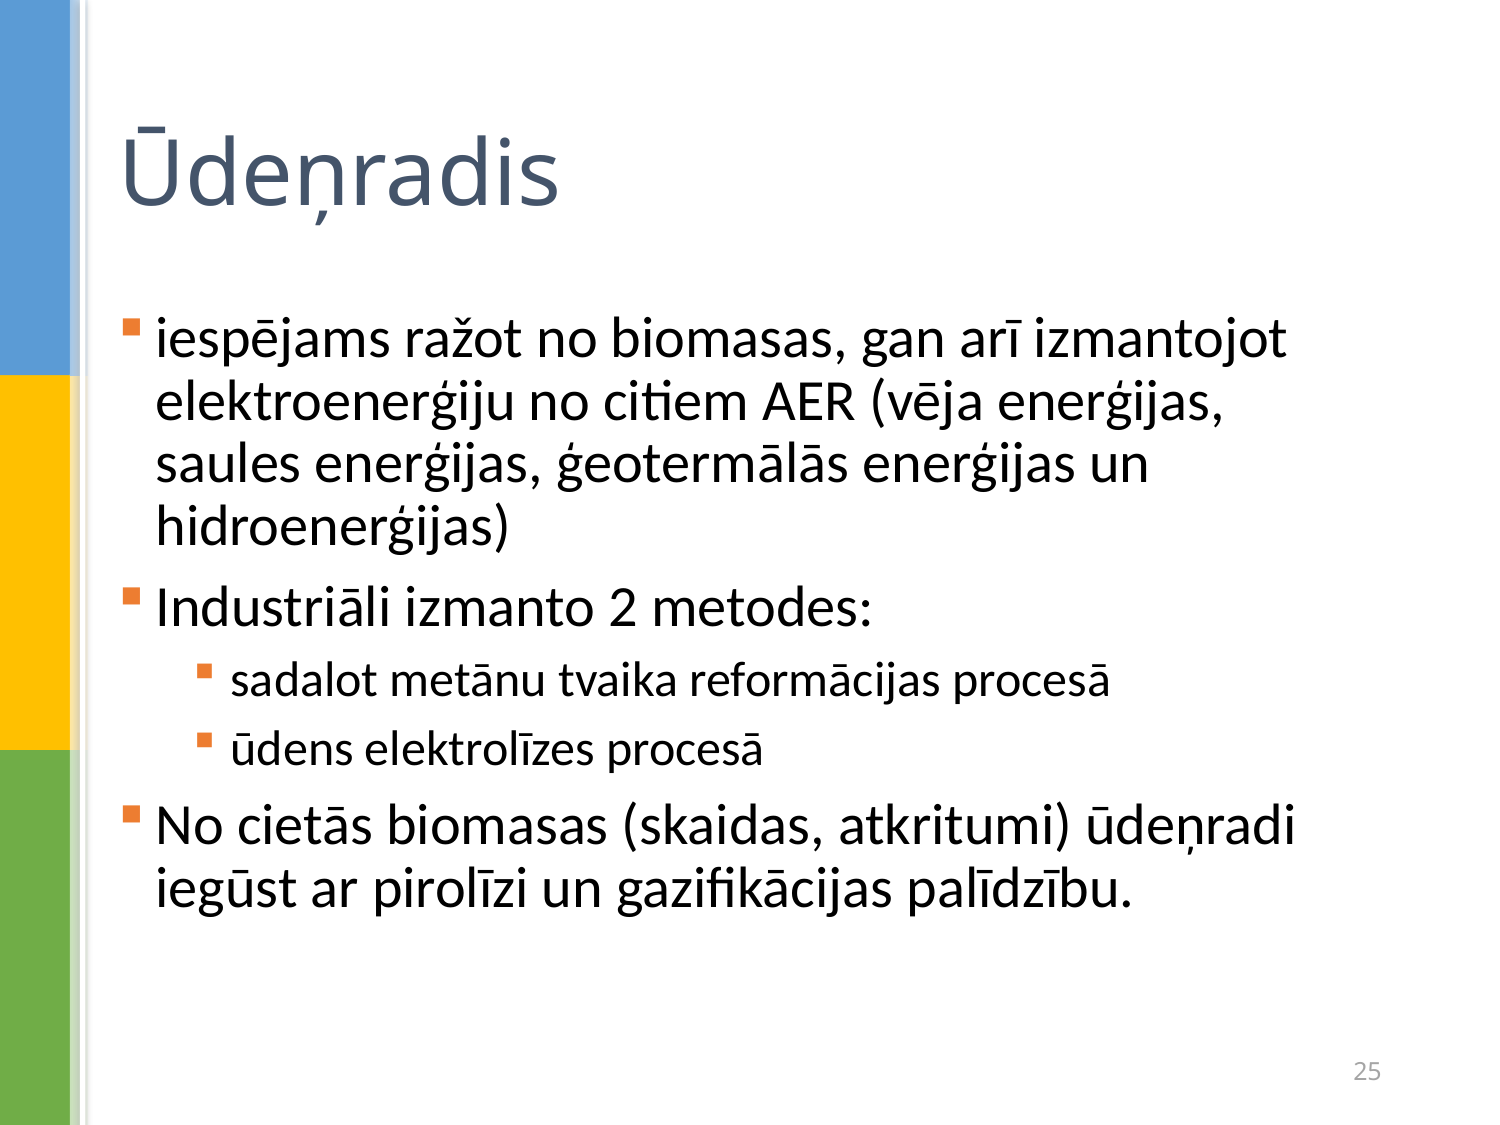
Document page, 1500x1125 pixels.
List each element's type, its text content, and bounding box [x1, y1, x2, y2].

list iespējams ražot no biomasas, gan arī izmantojot elektroenerģiju no citiem AER (vēja enerģijas, saules enerģijas, ģeotermālās enerģijas un hidroenerģijas) Industriāli izmanto 2 metodes: sadalot metānu tvaika reformācijas procesā ūdens elektrolīzes procesā No cietās biomasas (skaidas, atkritumi) ūdeņradi iegūst ar pirolīzi un gazifikācijas palīdzību. [103, 299, 1397, 1014]
title Ūdeņradis [103, 59, 1397, 278]
slide_number 25 [993, 1042, 1397, 1103]
